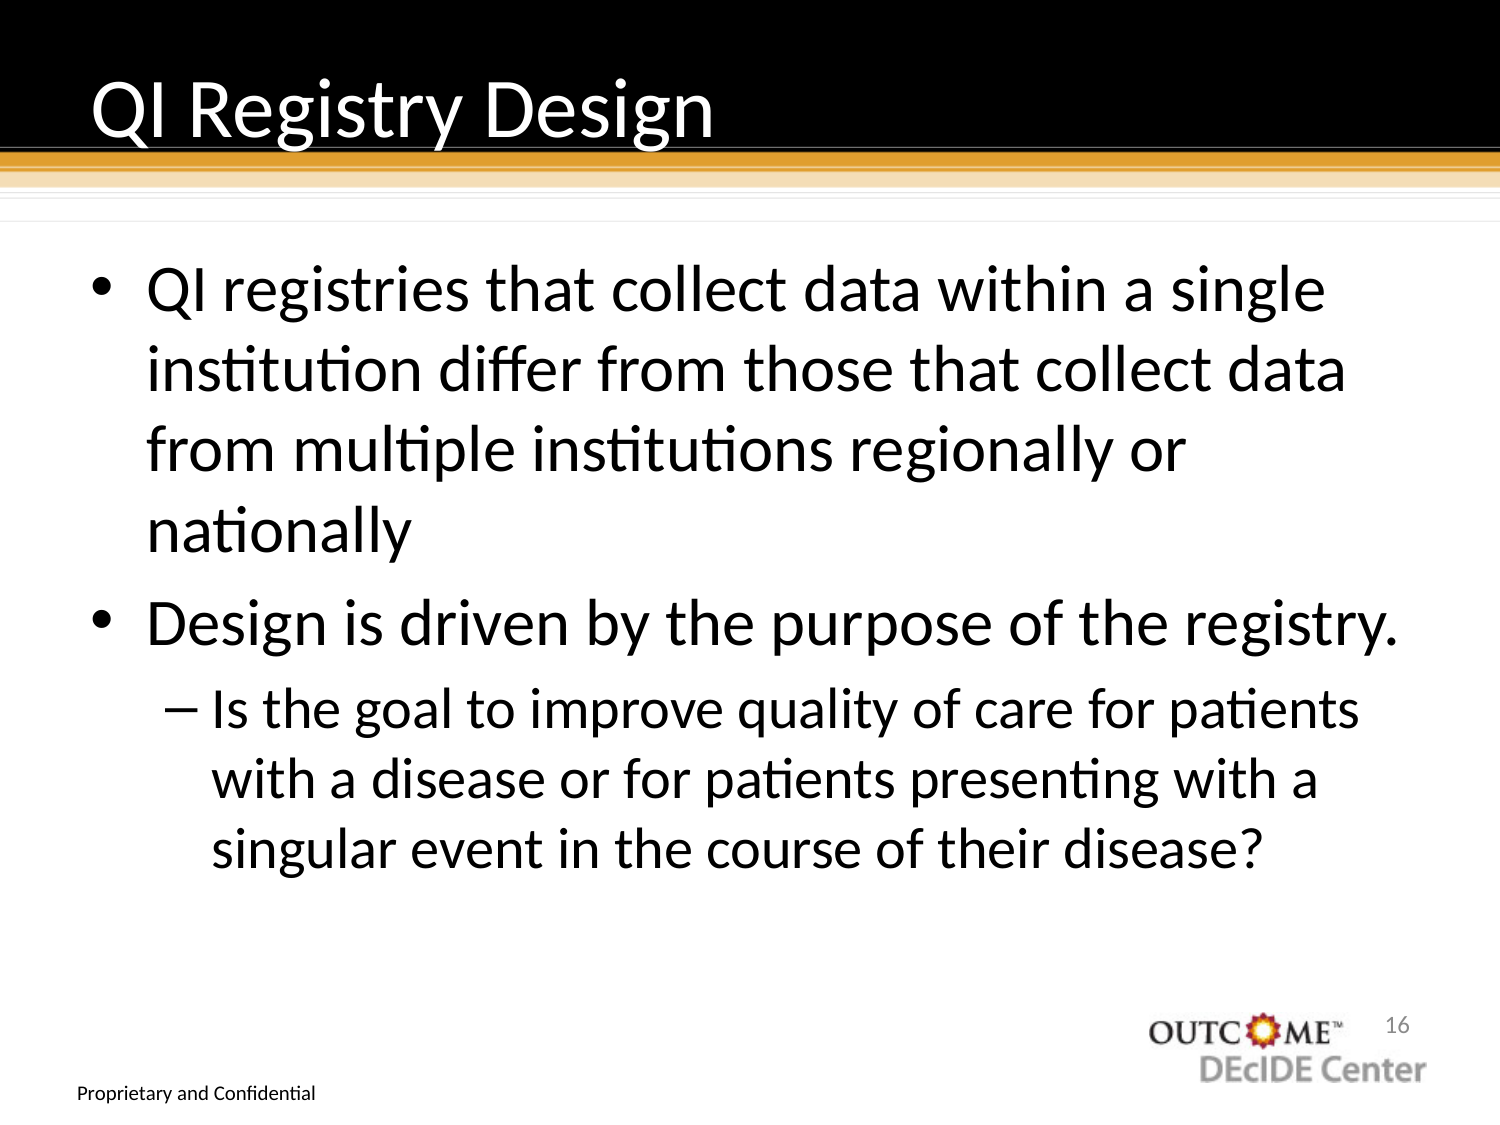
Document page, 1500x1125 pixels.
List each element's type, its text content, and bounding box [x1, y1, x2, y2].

list QI registries that collect data within a single institution differ from those that collect data from multiple institutions regionally or nationally Design is driven by the purpose of the registry. Is the goal to improve quality of care for patients with a disease or for patients presenting with a singular event in the course of their disease? [75, 237, 1425, 975]
picture [1149, 1012, 1427, 1083]
slide_number 15 [1074, 999, 1425, 1048]
picture [0, 0, 1500, 223]
title QI Registry Design [75, 45, 1425, 163]
